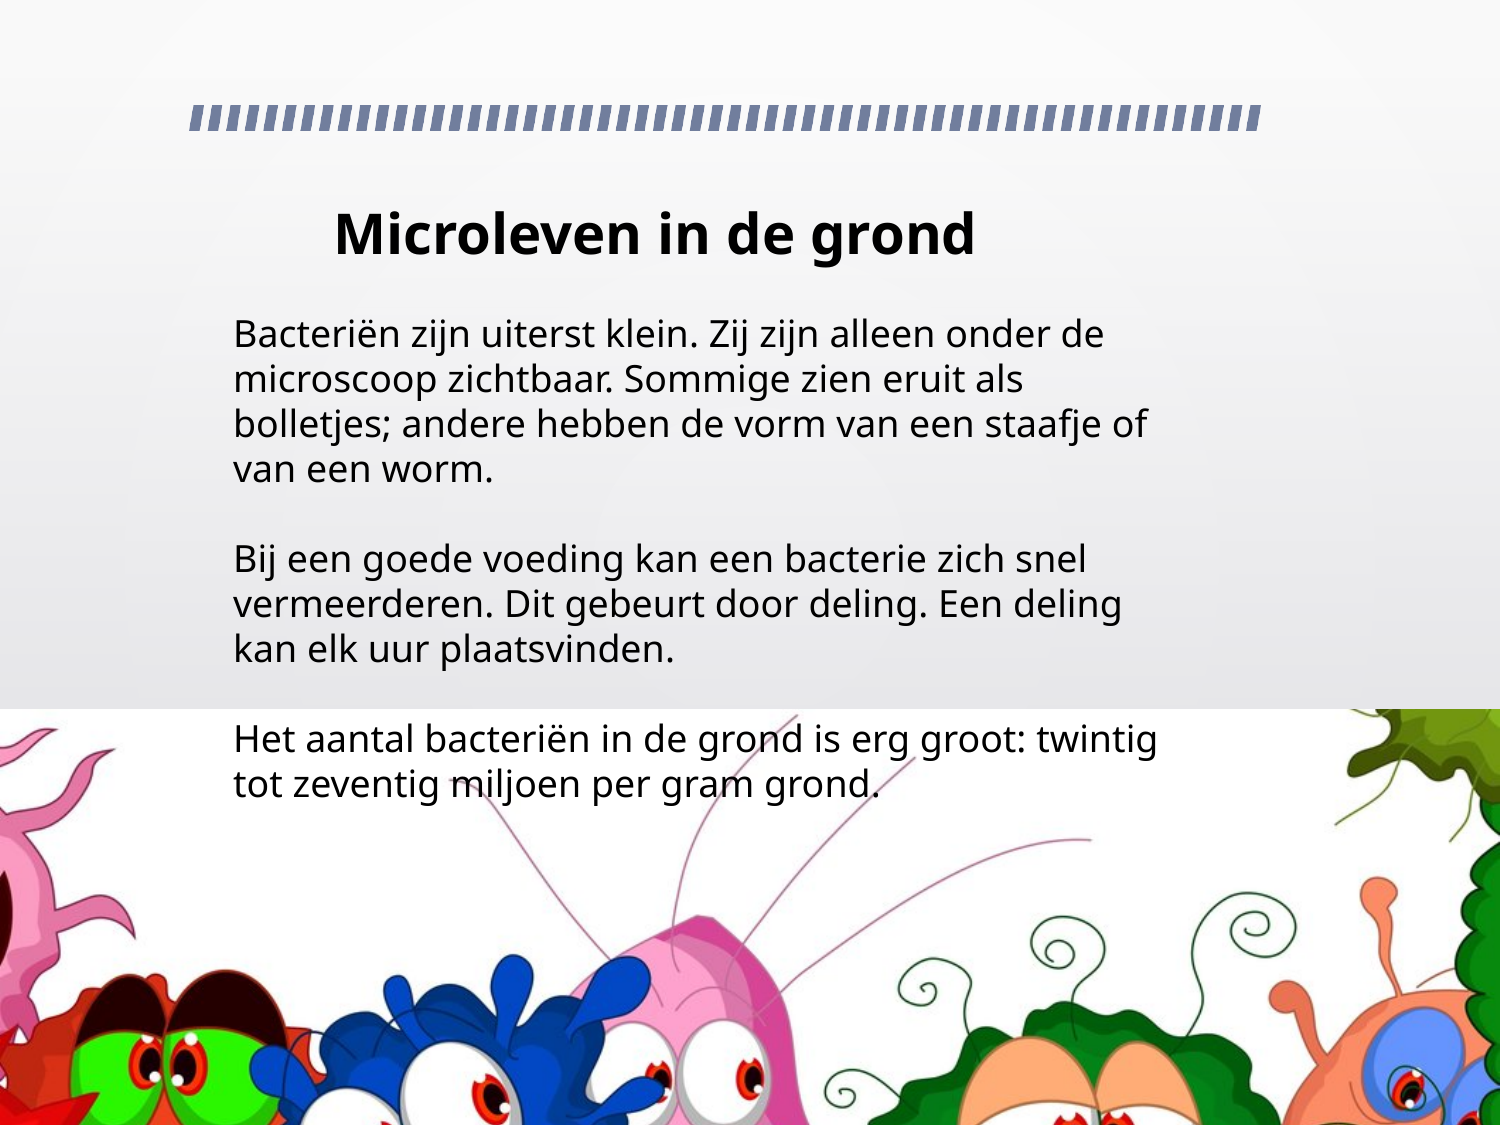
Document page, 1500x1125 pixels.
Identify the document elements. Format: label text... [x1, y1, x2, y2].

title Microleven in de grond [112, 125, 1199, 268]
picture [0, 709, 1500, 1125]
text_box Bacteriën zijn uiterst klein. Zij zijn alleen onder de microscoop zichtbaar. Sommige zien eruit als bolletjes; andere hebben de vorm van een staafje of van een worm. Bij een goede voeding kan een bacterie zich snel vermeerderen. Dit gebeurt door deling. Een deling kan elk uur plaatsvinden. Het aantal bacteriën in de grond is erg groot: twintig tot zeventig miljoen per gram grond. [218, 302, 1199, 709]
